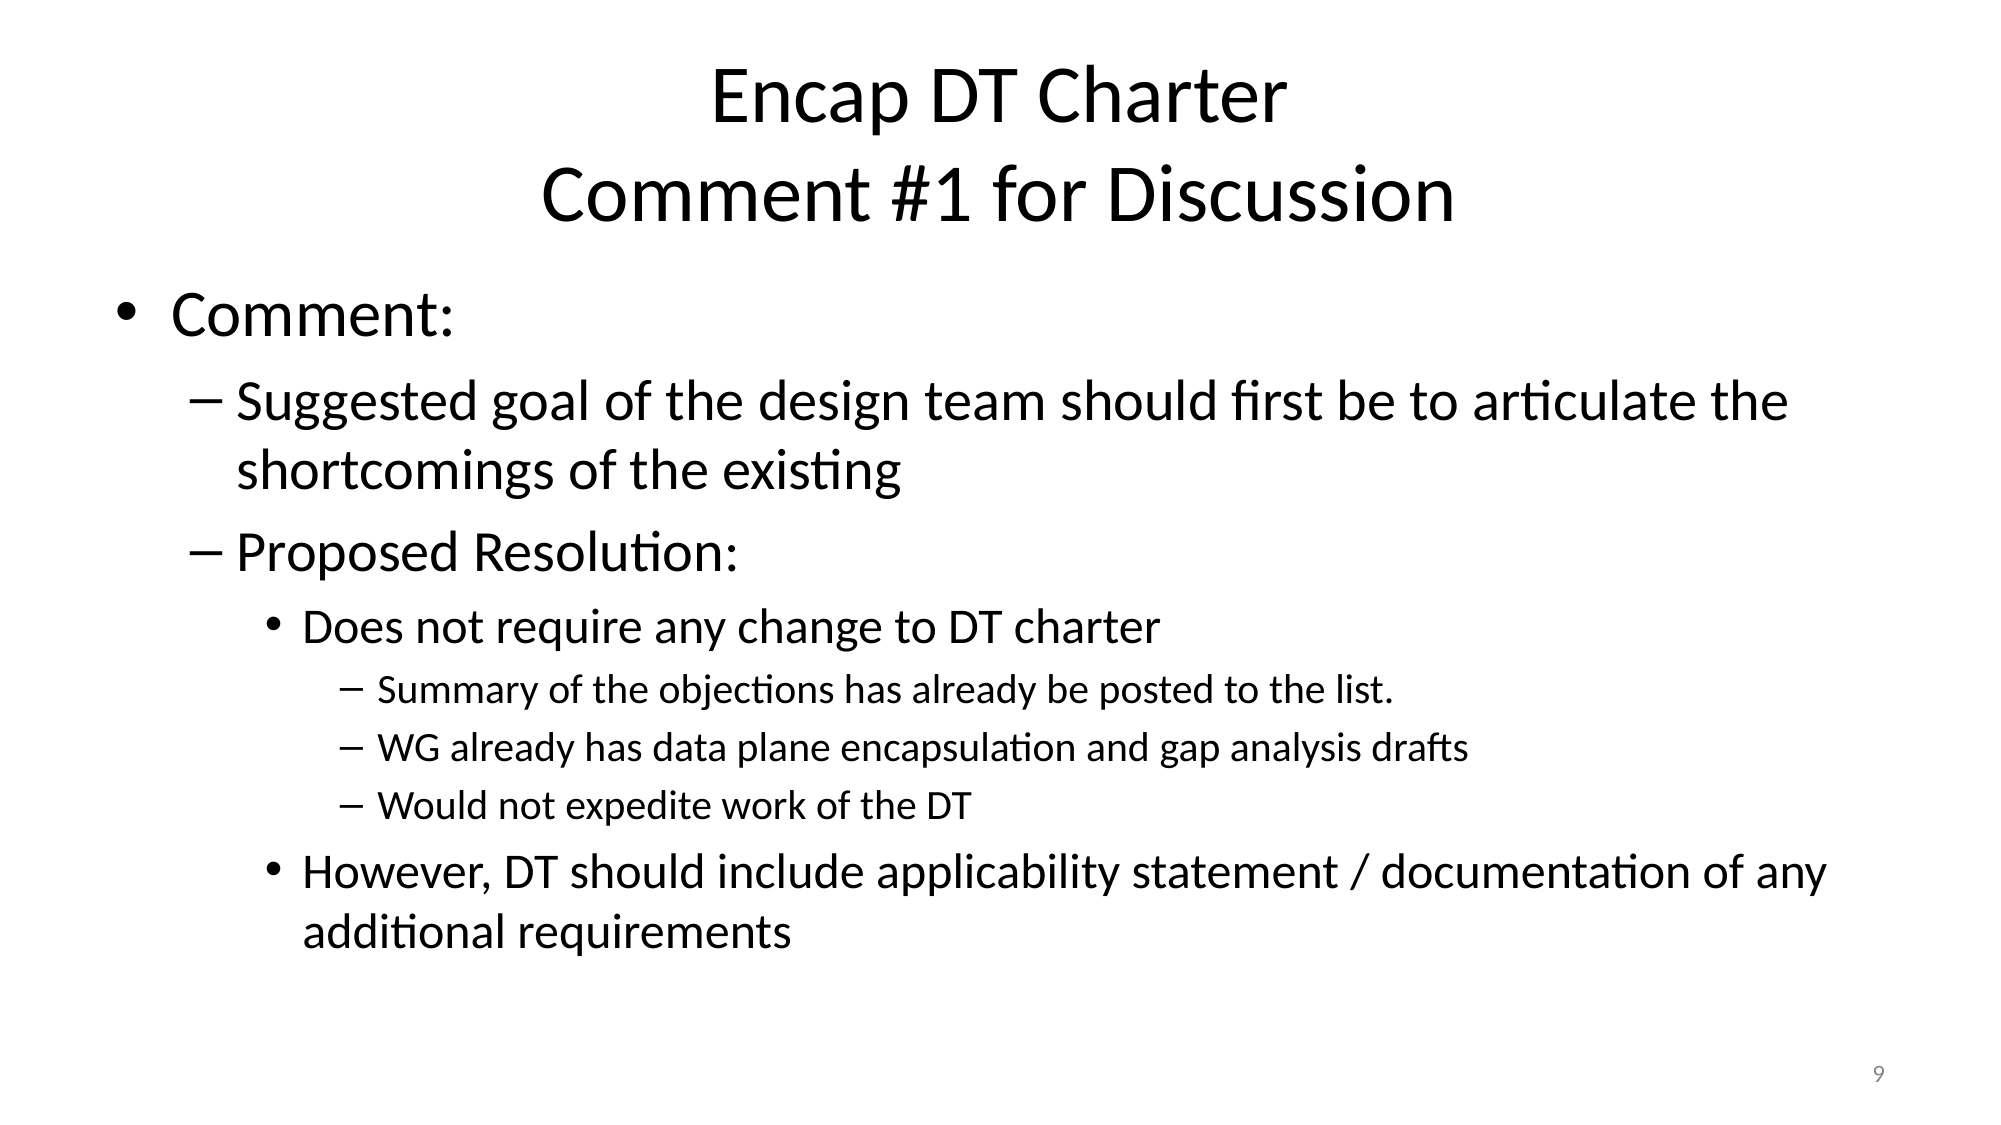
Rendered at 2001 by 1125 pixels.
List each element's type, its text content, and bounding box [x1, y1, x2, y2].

title Encap DT Charter Comment #1 for Discussion [99, 45, 1900, 233]
slide_number 9 [1433, 1042, 1900, 1103]
list Comment: Suggested goal of the design team should first be to articulate the shortcomings of the existing Proposed Resolution: Does not require any change to DT charter Summary of the objections has already be posted to the list. WG already has data plane encapsulation and gap analysis drafts Would not expedite work of the DT However, DT should include applicability statement / documentation of any additional requirements [99, 262, 1900, 1005]
